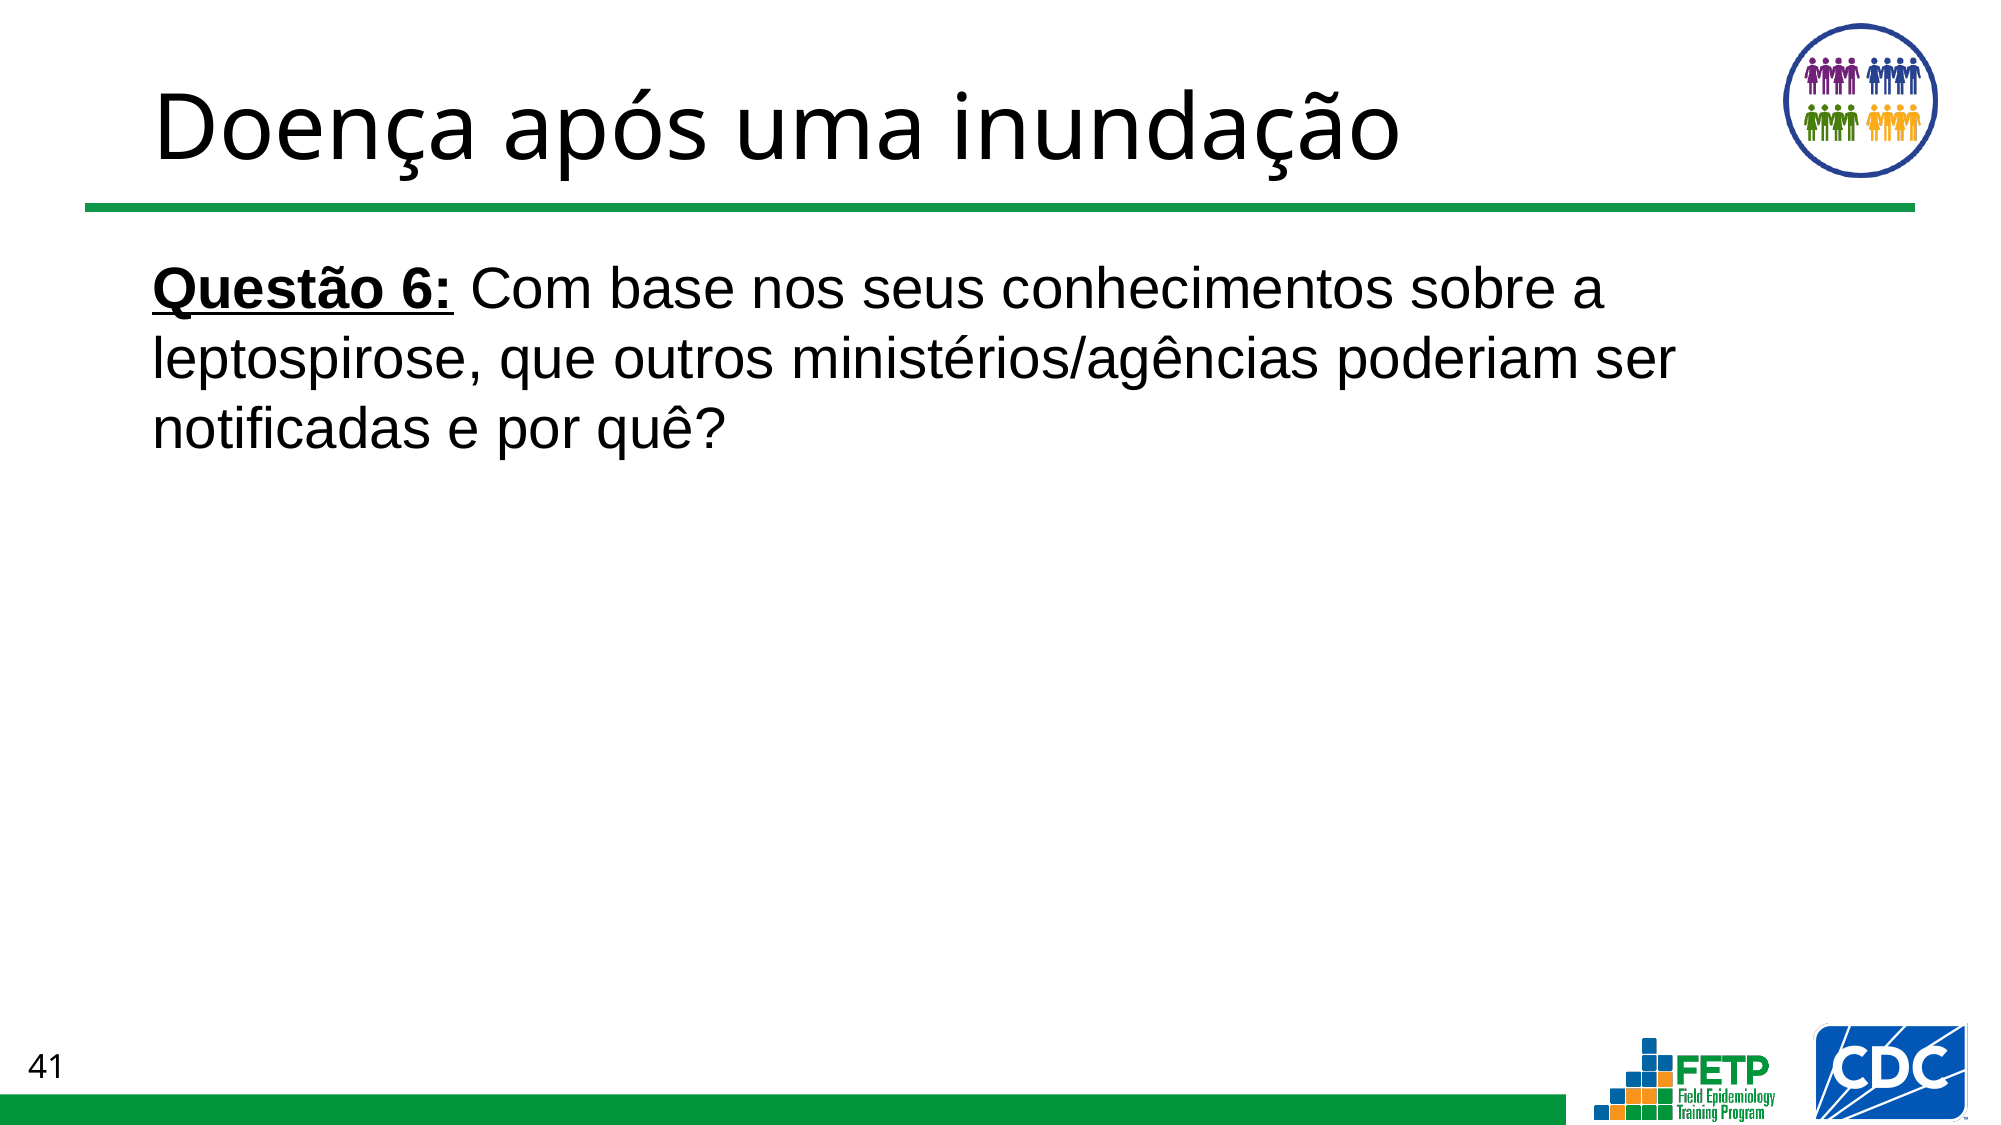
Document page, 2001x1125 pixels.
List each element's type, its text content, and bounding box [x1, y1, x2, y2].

picture [1594, 1038, 1775, 1122]
picture [1813, 1023, 1968, 1122]
title Doença após uma inundação [137, 73, 1738, 205]
list Questão 6: Com base nos seus conhecimentos sobre a leptospirose, que outros ministérios/agências poderiam ser notificadas e por quê? [137, 242, 1863, 1004]
picture [1783, 23, 1938, 178]
